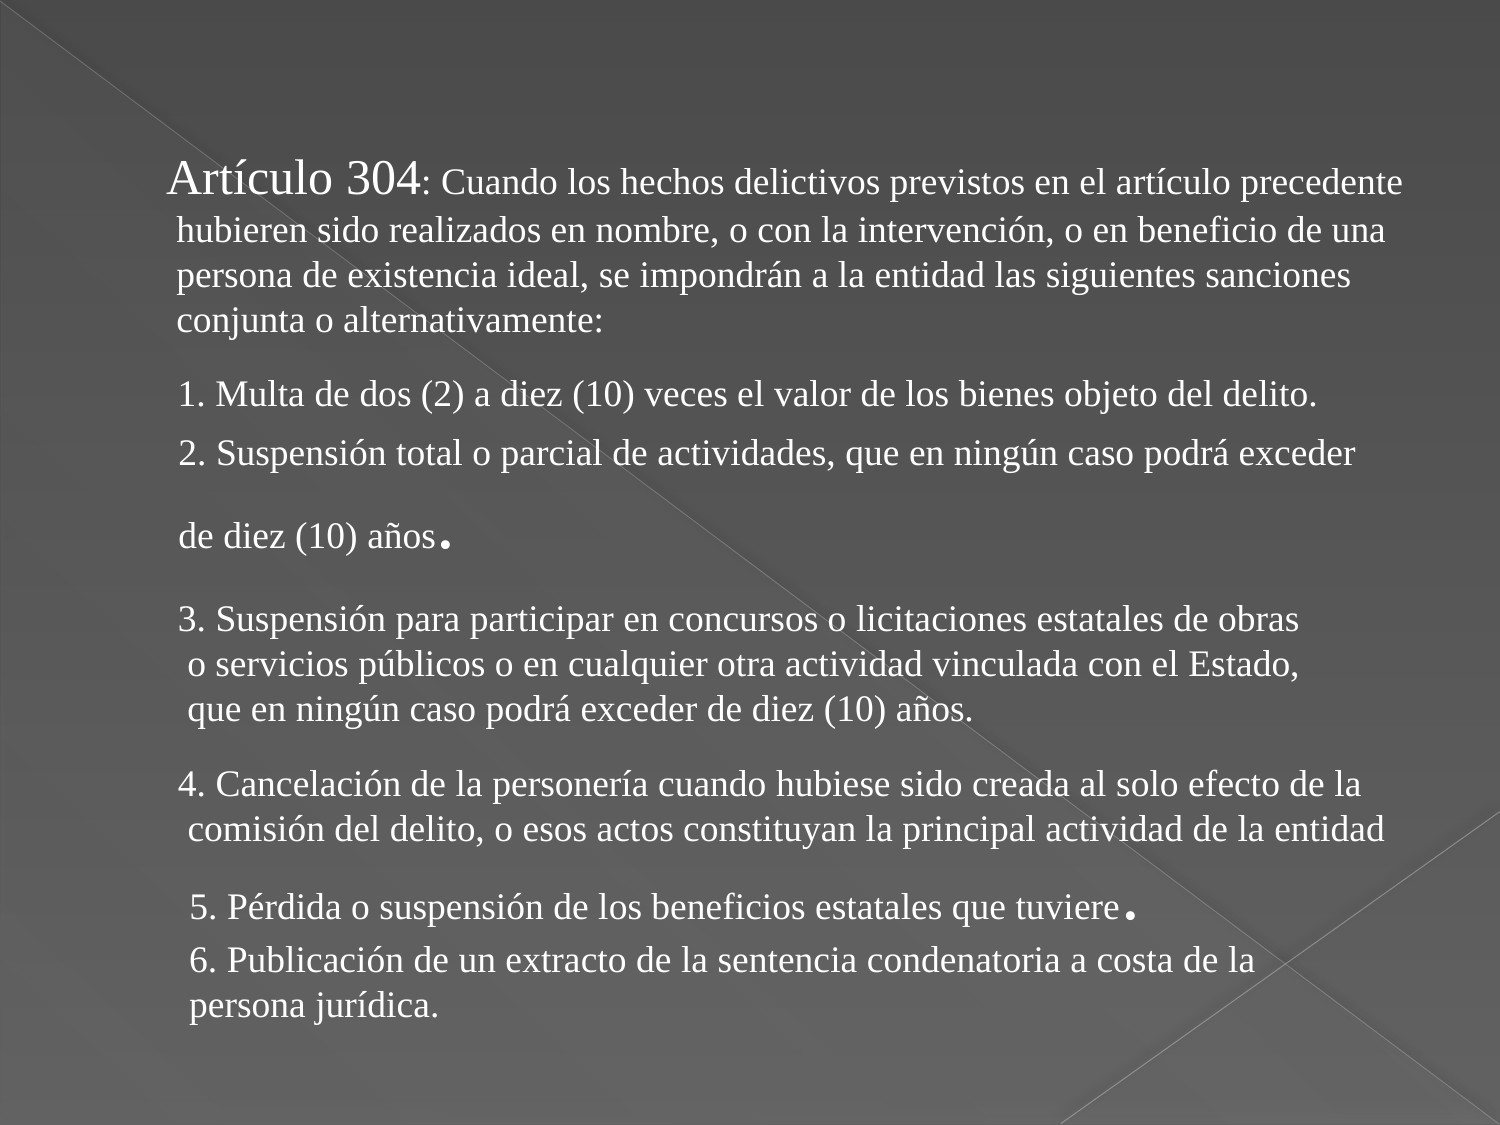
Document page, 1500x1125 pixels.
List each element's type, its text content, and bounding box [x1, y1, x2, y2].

text_box 1. Multa de dos (2) a diez (10) veces el valor de los bienes objeto del delito. [162, 361, 1335, 512]
text_box 4. Cancelación de la personería cuando hubiese sido creada al solo efecto de la comisión del delito, o esos actos constituyan la principal actividad de la entidad [163, 751, 1402, 857]
text_box Artículo 304: Cuando los hechos delictivos previstos en el artículo precedente hubieren sido realizados en nombre, o con la intervención, o en beneficio de una persona de existencia ideal, se impondrán a la entidad las siguientes sanciones conjunta o alternativamente: [151, 137, 1420, 347]
text_box 5. Pérdida o suspensión de los beneficios estatales que tuviere. [174, 837, 1155, 928]
text_box 2. Suspensión total o parcial de actividades, que en ningún caso podrá exceder de diez (10) años. [163, 420, 1382, 661]
text_box 6. Publicación de un extracto de la sentencia condenatoria a costa de la persona jurídica. [174, 928, 1282, 1125]
text_box 3. Suspensión para participar en concursos o licitaciones estatales de obras o servicios públicos o en cualquier otra actividad vinculada con el Estado, que en ningún caso podrá exceder de diez (10) años. [163, 586, 1317, 751]
